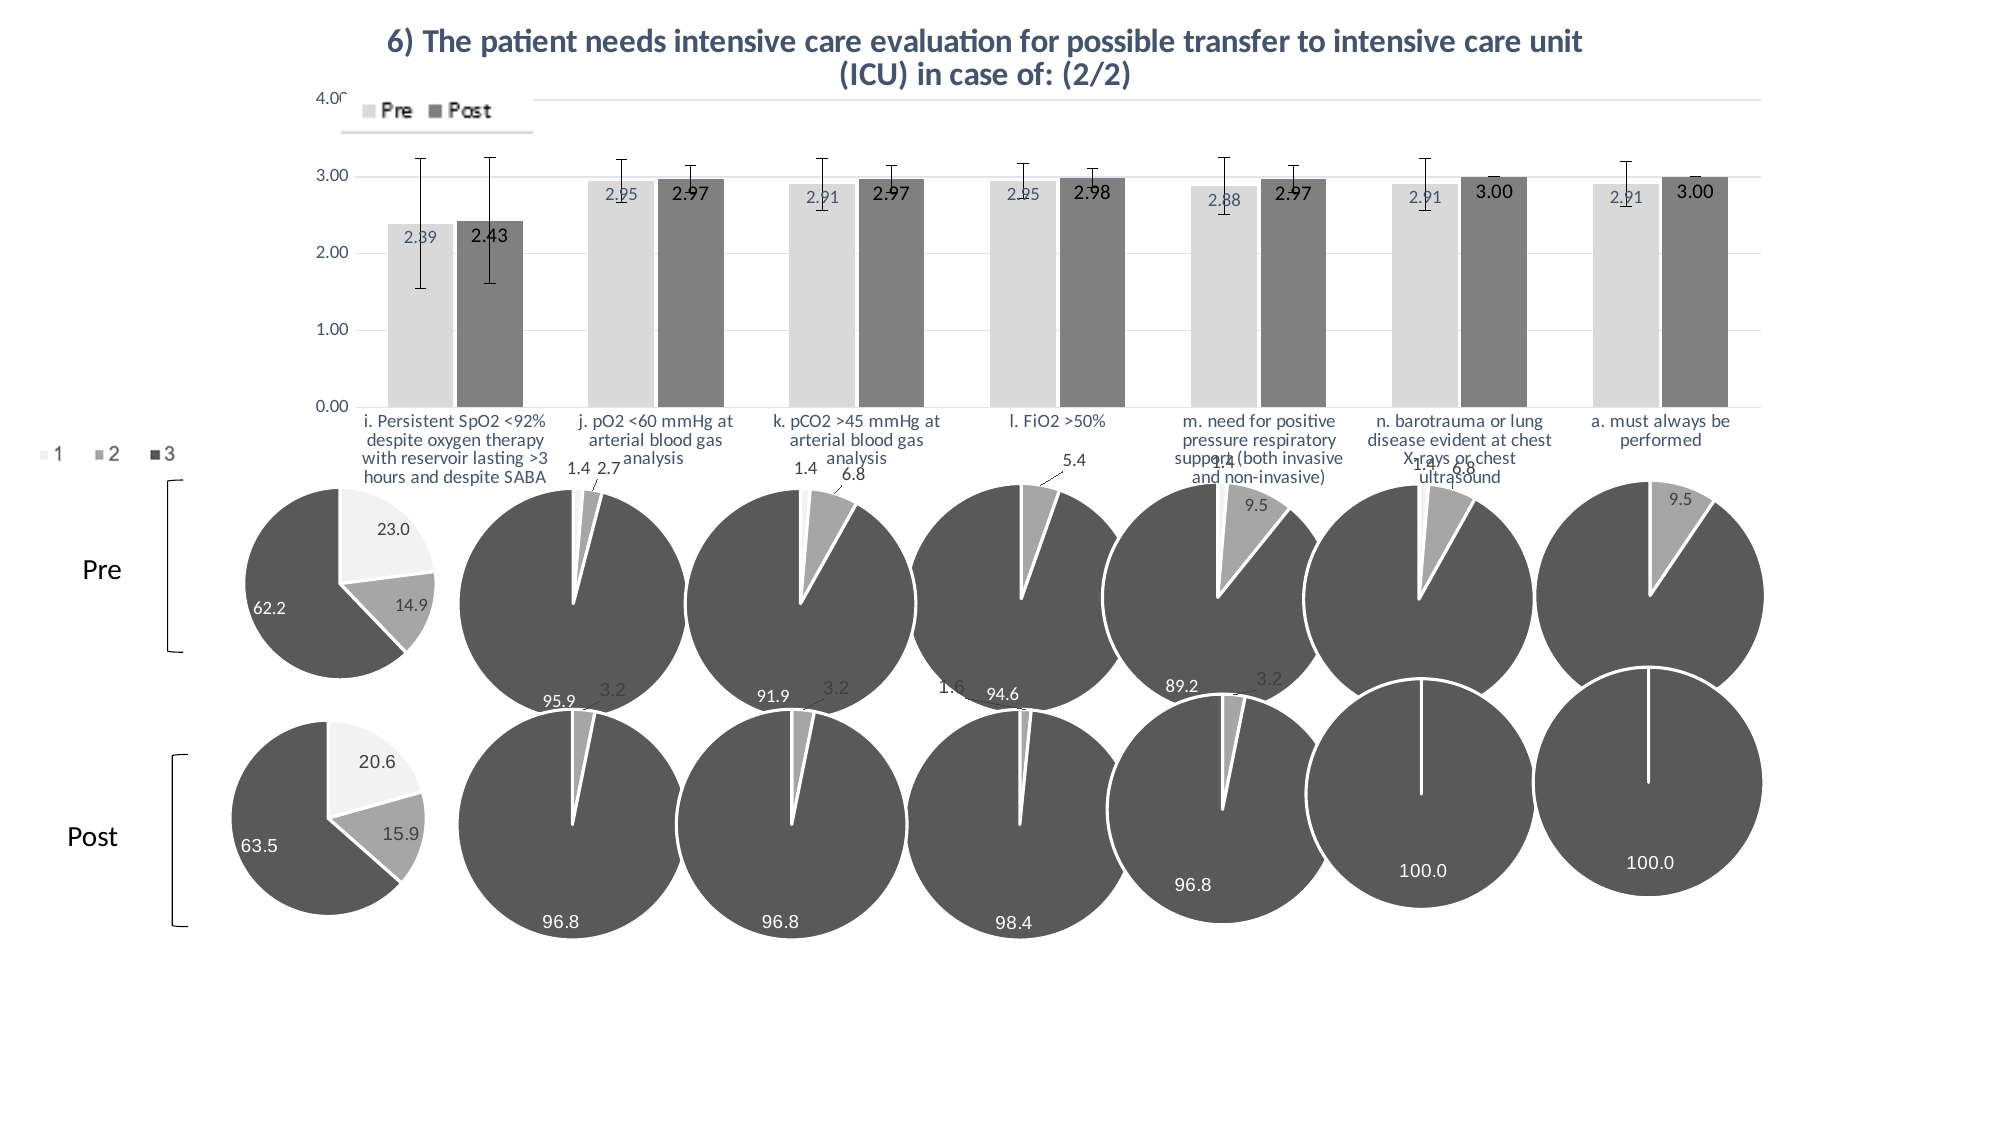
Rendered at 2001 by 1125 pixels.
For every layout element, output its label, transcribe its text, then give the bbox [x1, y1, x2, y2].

text_box [167, 479, 184, 653]
text_box Post [52, 810, 133, 860]
text_box Pre [67, 543, 137, 593]
text_box [171, 753, 188, 928]
chart [210, 0, 1771, 996]
picture [341, 94, 533, 134]
picture [17, 426, 210, 477]
